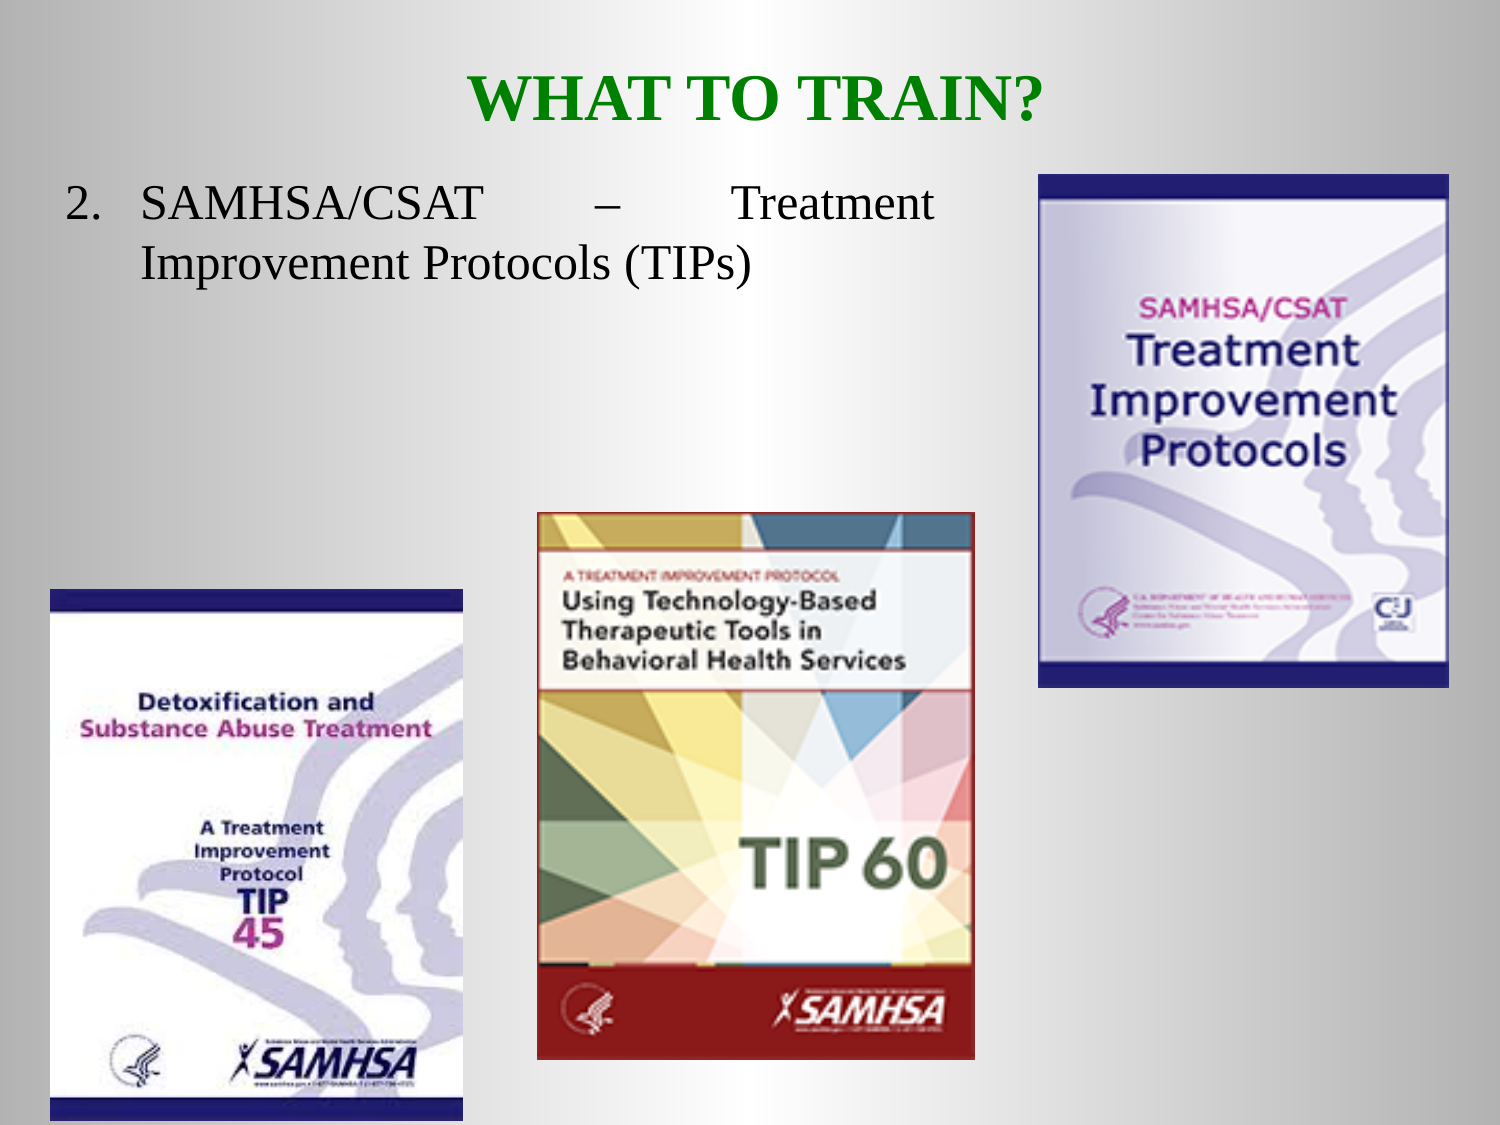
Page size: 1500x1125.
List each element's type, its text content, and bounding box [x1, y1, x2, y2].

picture [1038, 174, 1449, 688]
picture [49, 589, 463, 1122]
title WHAT TO TRAIN? [50, 37, 1463, 150]
list SAMHSA/CSAT – Treatment Improvement Protocols (TIPs) [50, 162, 950, 1125]
picture [537, 512, 976, 1060]
